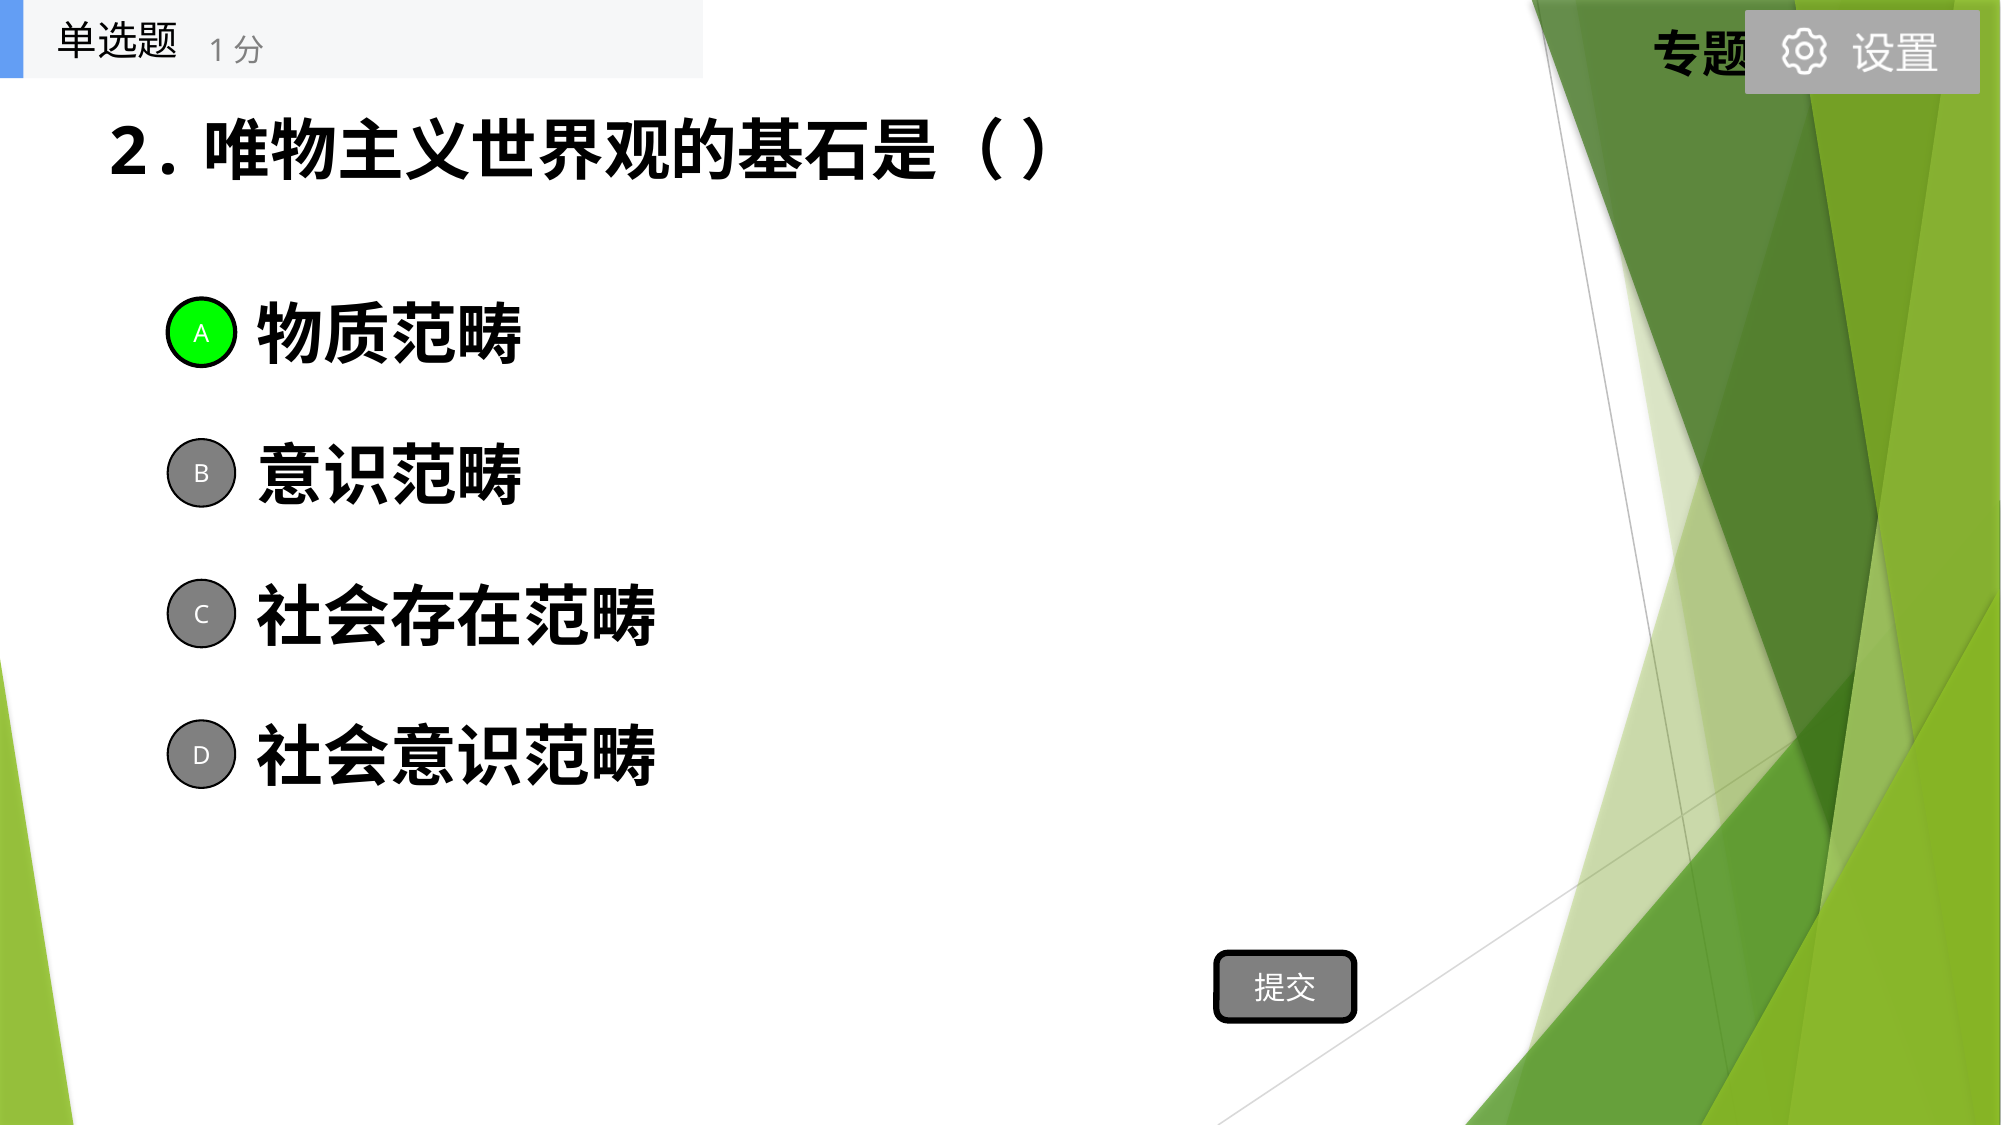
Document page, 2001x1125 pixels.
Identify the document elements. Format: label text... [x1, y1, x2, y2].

text_box 意识范畴 [240, 419, 736, 527]
text_box 社会存在范畴 [240, 559, 736, 668]
text_box 2.唯物主义世界观的基石是（ ） [92, 94, 1412, 200]
picture [1745, 9, 1980, 95]
text_box A [166, 296, 237, 368]
text_box 物质范畴 [240, 278, 736, 386]
text_box 提交 [1214, 951, 1356, 1022]
text_box D [166, 718, 237, 790]
text_box B [166, 437, 237, 509]
text_box C [166, 578, 237, 649]
text_box 社会意识范畴 [240, 700, 736, 808]
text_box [0, 0, 704, 81]
